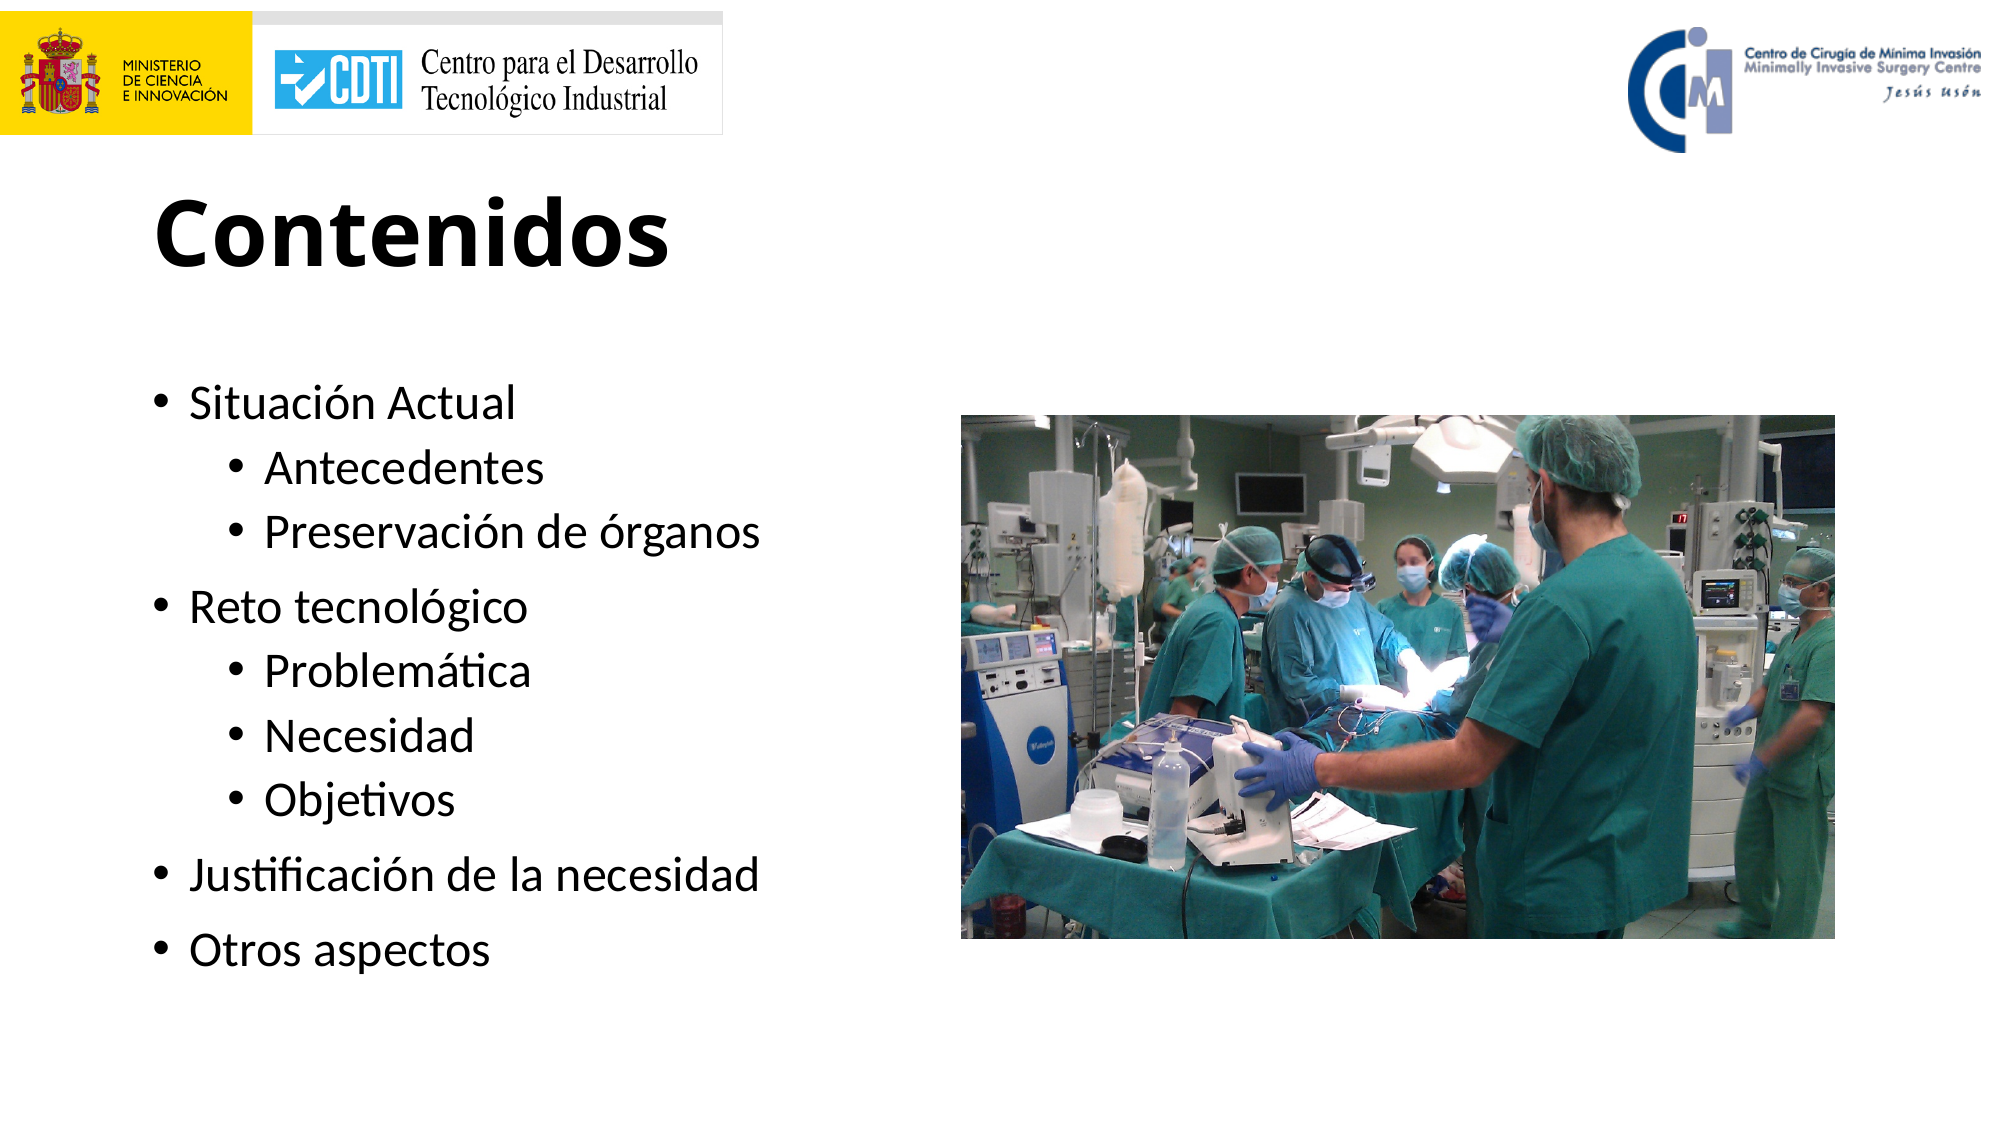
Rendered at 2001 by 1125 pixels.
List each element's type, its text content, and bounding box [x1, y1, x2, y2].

picture [1628, 27, 1981, 153]
list Situación Actual Antecedentes Preservación de órganos Reto tecnológico Problemática Necesidad Objetivos Justificación de la necesidad Otros aspectos [137, 369, 1156, 1020]
picture [961, 415, 1835, 939]
title Contenidos [138, 126, 1157, 347]
picture [0, 11, 723, 135]
